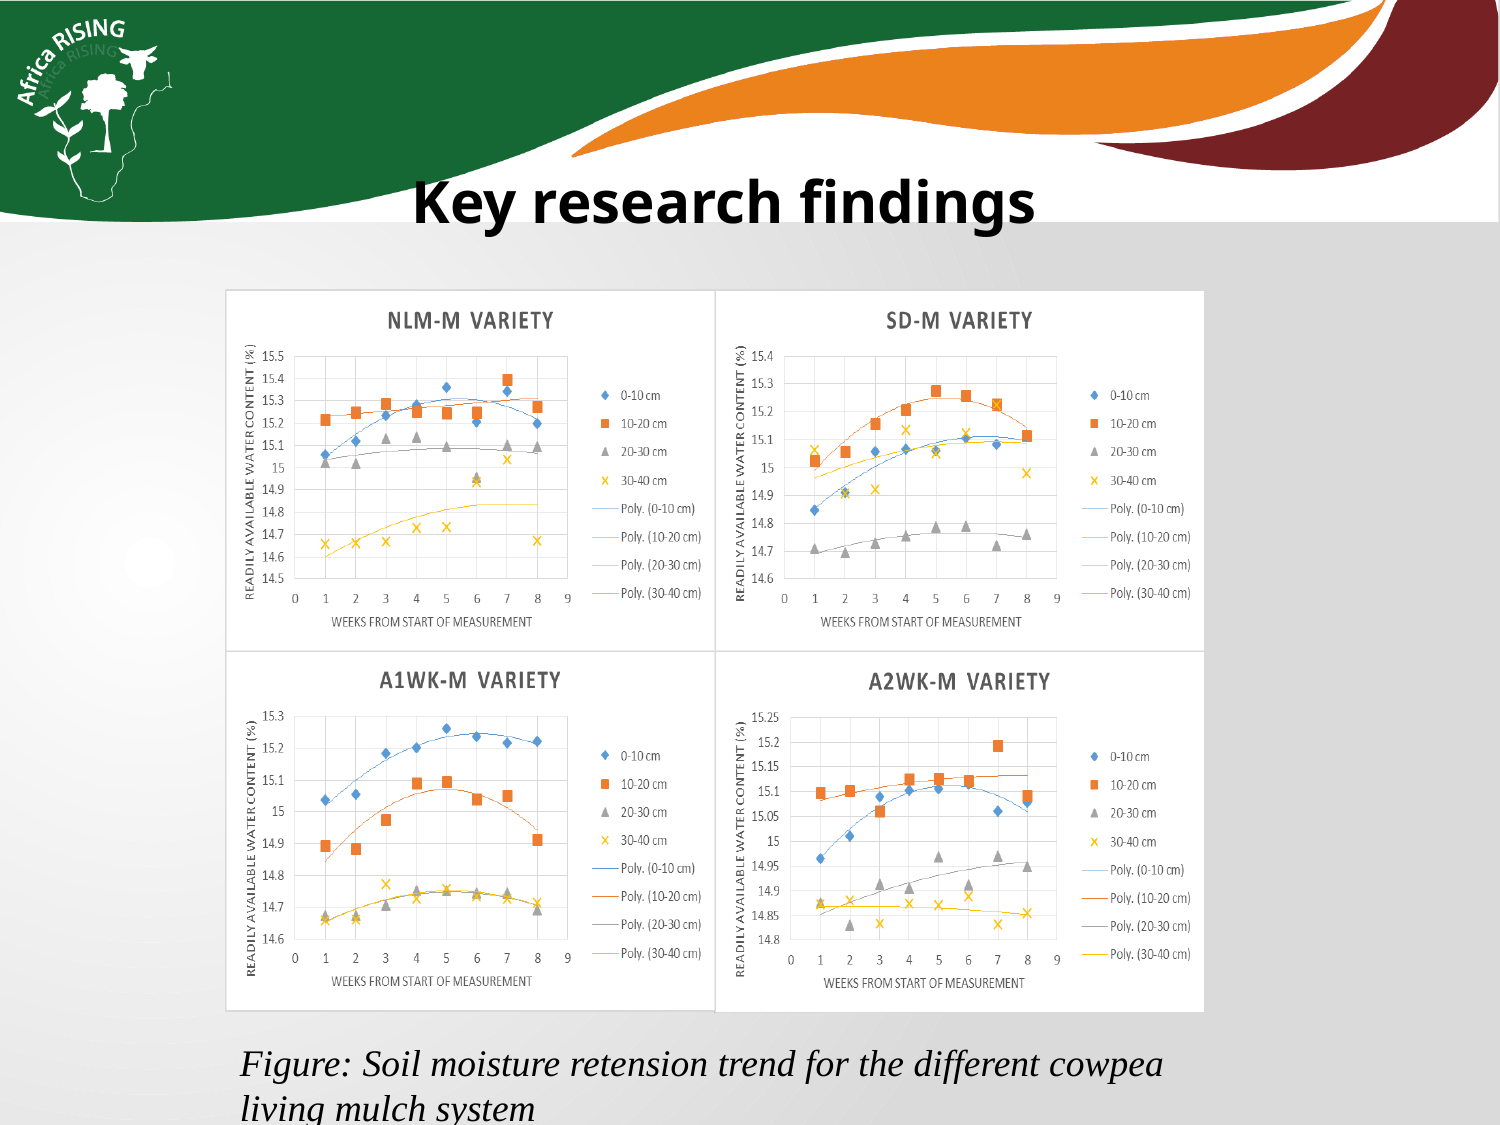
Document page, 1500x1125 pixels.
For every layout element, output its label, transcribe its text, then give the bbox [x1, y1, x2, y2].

picture [0, 0, 1499, 222]
list Key research findings [77, 158, 1353, 271]
text_box Figure: Soil moisture retension trend for the different cowpea living mulch system [225, 1031, 1225, 1125]
picture [224, 289, 1205, 1013]
